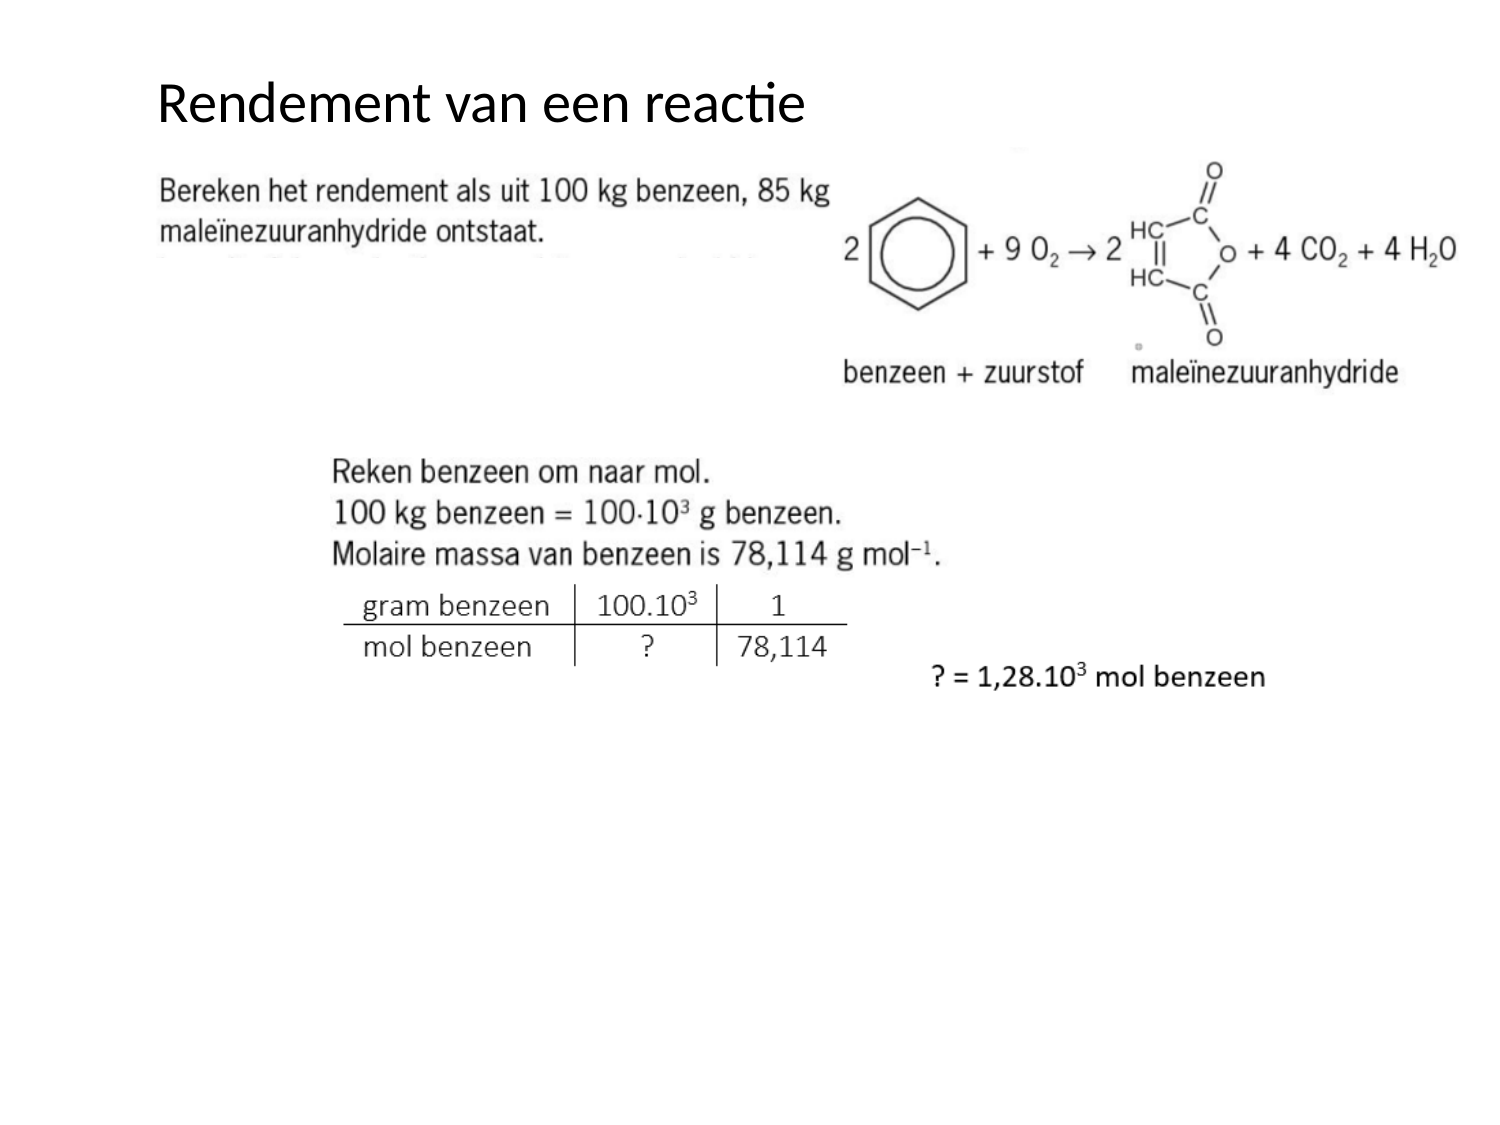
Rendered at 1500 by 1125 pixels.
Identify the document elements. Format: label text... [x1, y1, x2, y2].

text_box Rendement van een reactie [142, 57, 1451, 237]
picture [150, 147, 1471, 398]
picture [329, 456, 1377, 696]
